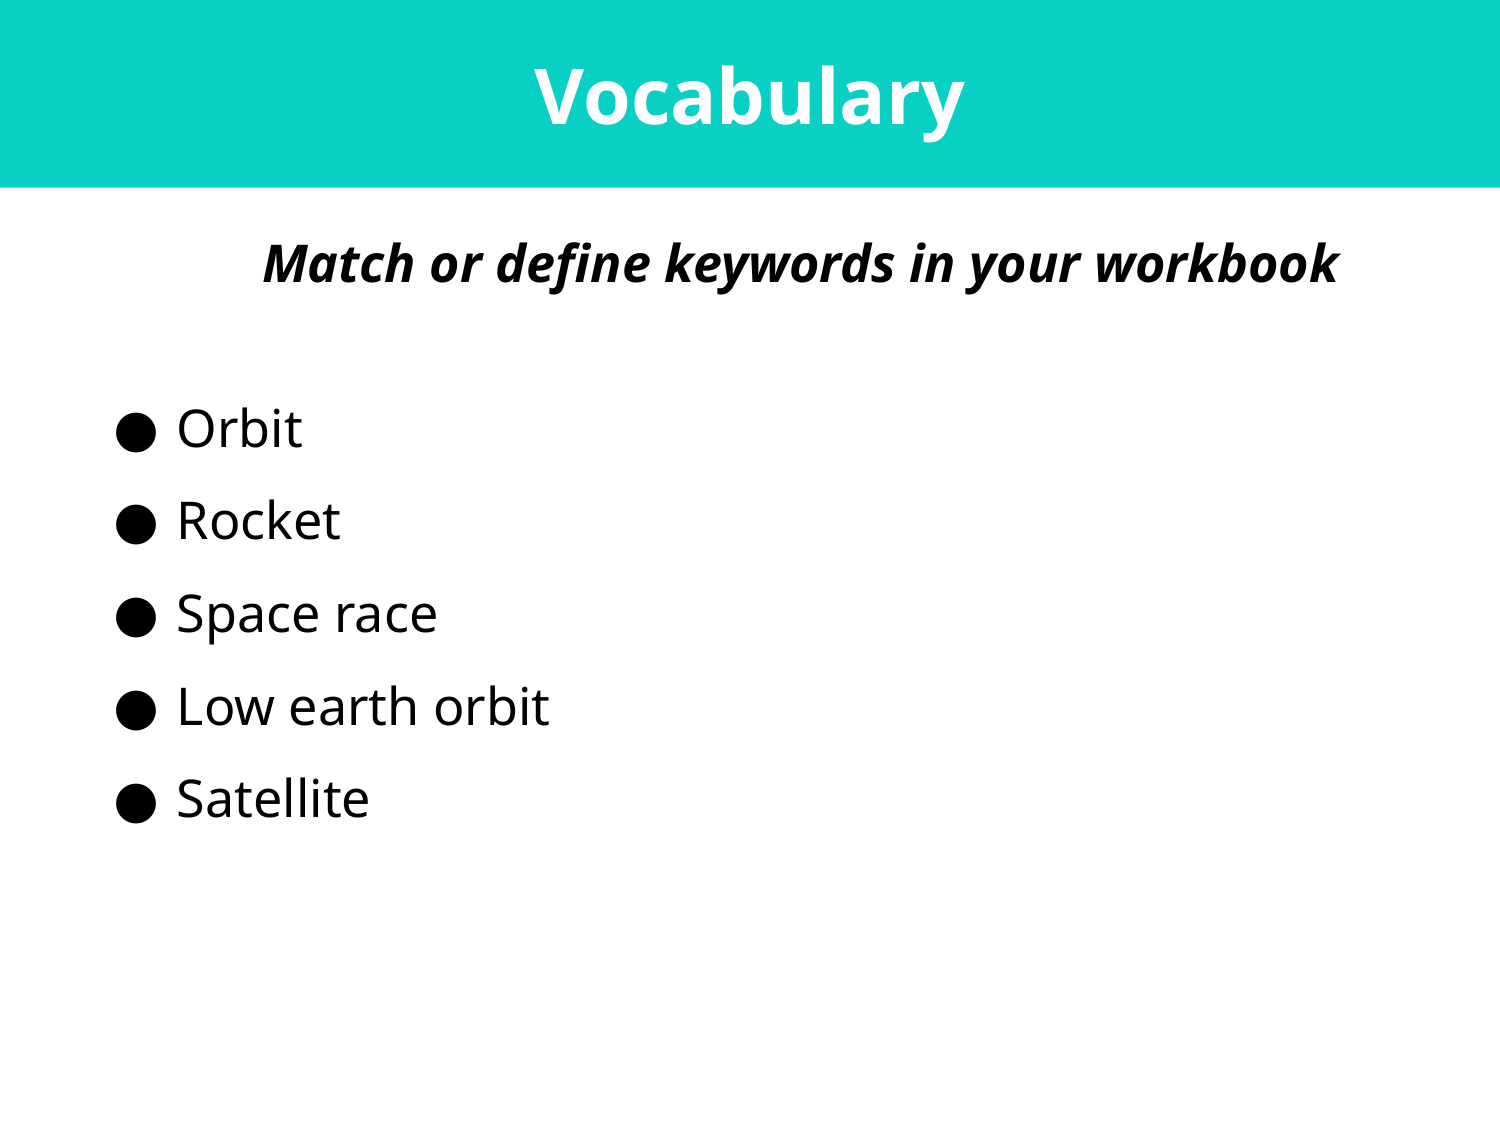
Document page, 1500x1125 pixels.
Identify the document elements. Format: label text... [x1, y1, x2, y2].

text_box Vocabulary [0, 0, 1500, 188]
text_box Match or define keywords in your workbook [6, 222, 1454, 314]
text_box Orbit Rocket Space race Low earth orbit Satellite [101, 385, 1452, 691]
